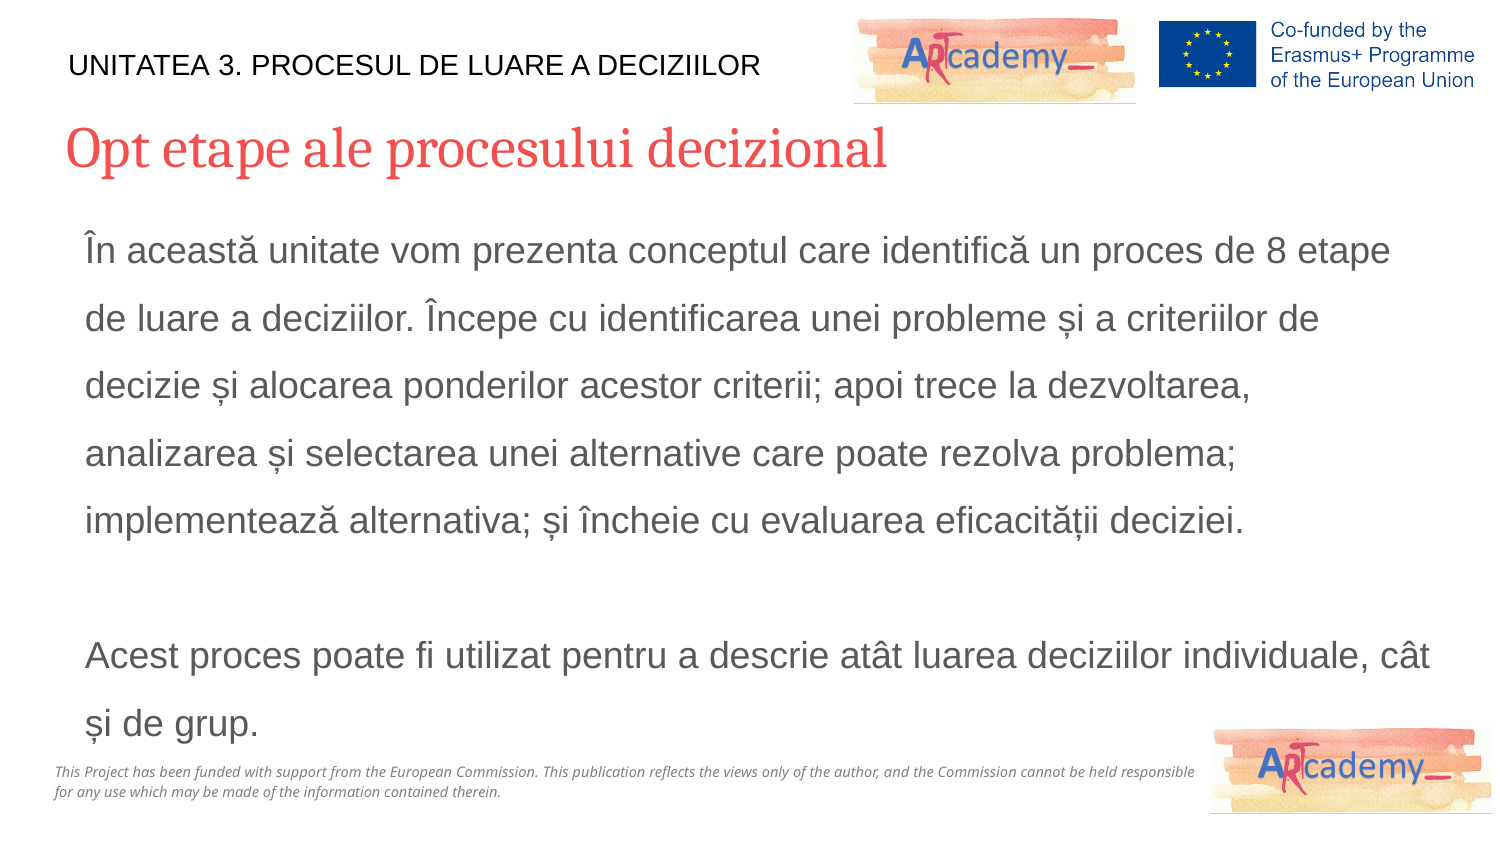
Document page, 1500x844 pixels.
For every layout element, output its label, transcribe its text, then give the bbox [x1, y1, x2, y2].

picture [854, 0, 1137, 134]
text_box UNITATEA 3. PROCESUL DE LUARE A DECIZIILOR [53, 39, 814, 89]
text_box This Project has been funded with support from the European Commission. This publication reflects the views only of the author, and the Commission cannot be held responsible for any use which may be made of the information contained therein. [39, 754, 1205, 799]
picture [1158, 21, 1474, 91]
list În această unitate vom prezenta conceptul care identifică un proces de 8 etape de luare a deciziilor. Începe cu identificarea unei probleme și a criteriilor de decizie și alocarea ponderilor acestor criterii; apoi trece la dezvoltarea, analizarea și selectarea unei alternative care poate rezolva problema; implementează alternativa; și încheie cu evaluarea eficacității deciziei. Acest proces poate fi utilizat pentru a descrie atât luarea deciziilor individuale, cât și de grup. [51, 189, 1449, 750]
title Opt etape ale procesului decizional [51, 94, 1449, 185]
picture [1210, 709, 1493, 844]
